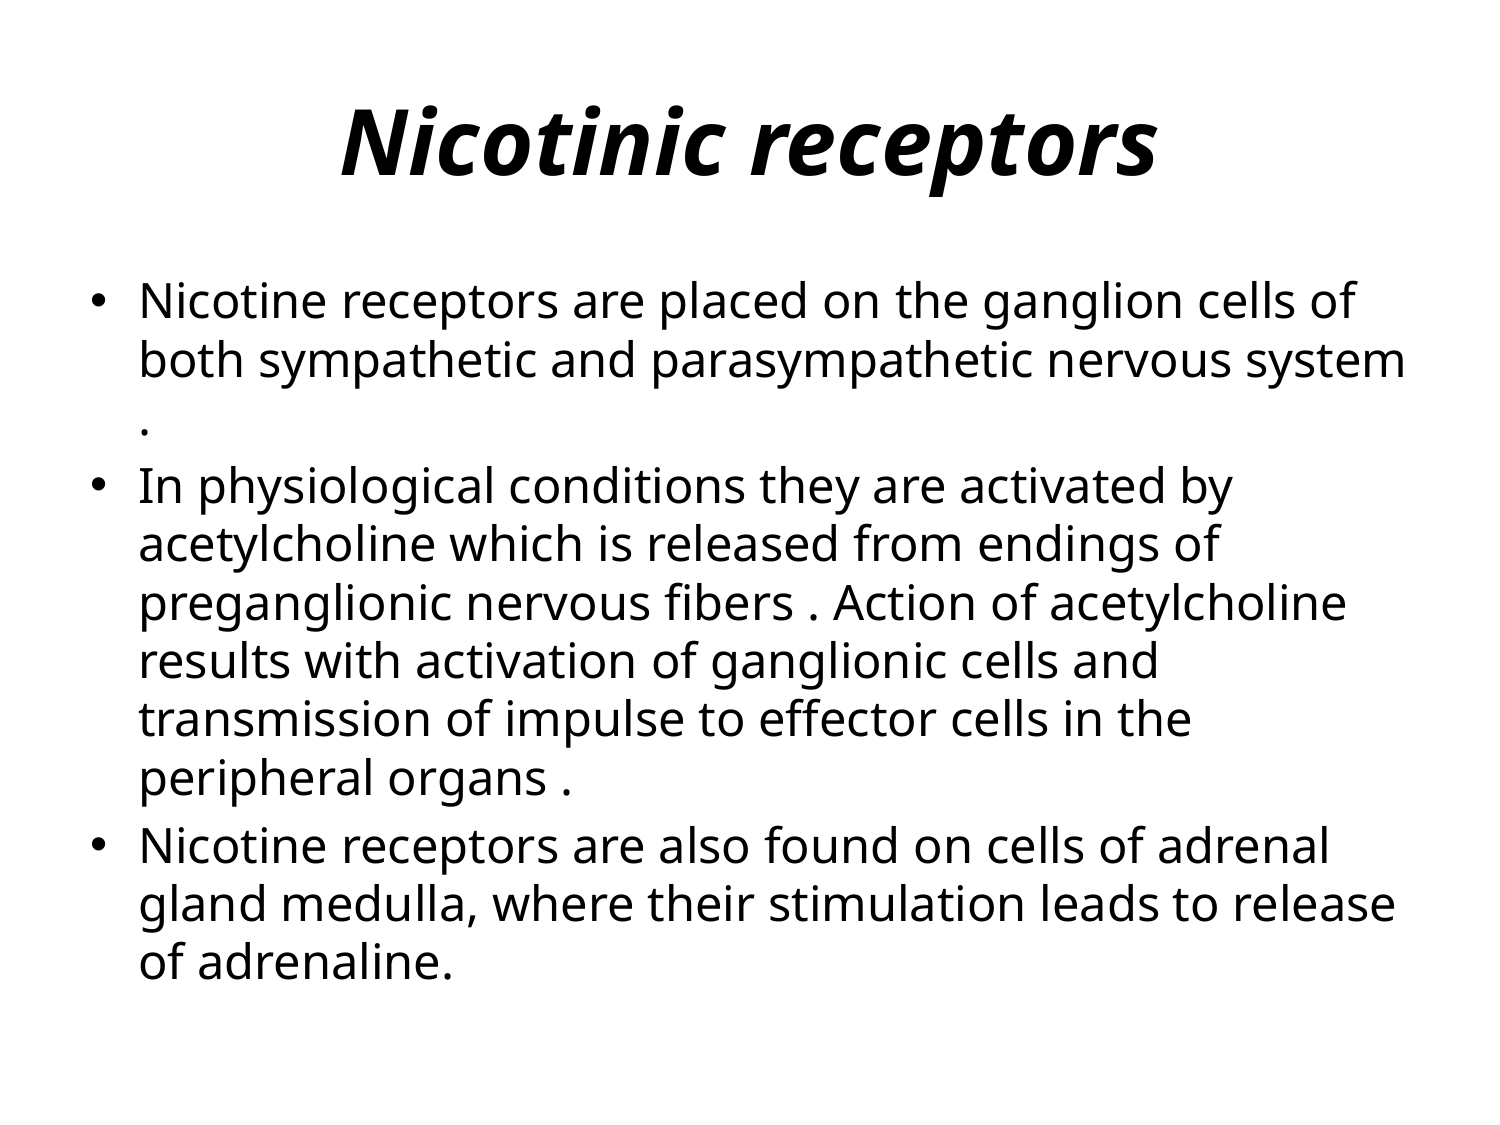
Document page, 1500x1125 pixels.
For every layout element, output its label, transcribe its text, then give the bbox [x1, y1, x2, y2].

title Nicotinic receptors [75, 45, 1425, 233]
list Nicotine receptors are placed on the ganglion cells of both sympathetic and parasympathetic nervous system . In physiological conditions they are activated by acetylcholine which is released from endings of preganglionic nervous fibers . Action of acetylcholine results with activation of ganglionic cells and transmission of impulse to effector cells in the peripheral organs . Nicotine receptors are also found on cells of adrenal gland medulla, where their stimulation leads to release of adrenaline. [75, 262, 1425, 1005]
